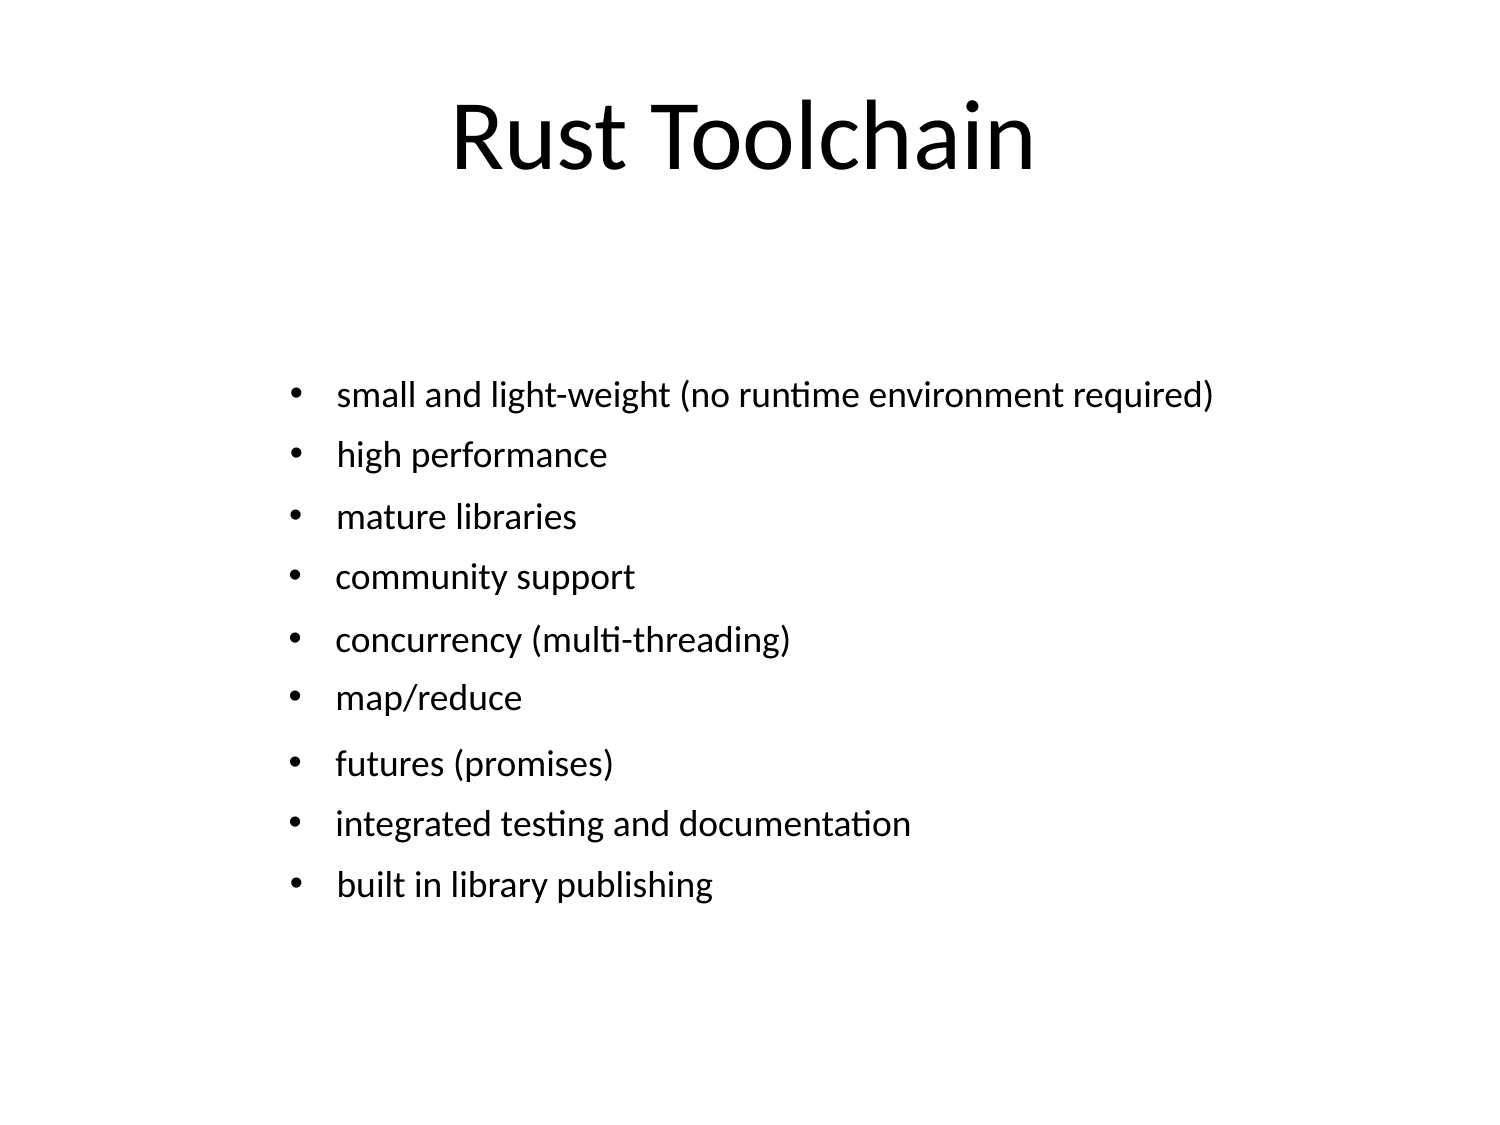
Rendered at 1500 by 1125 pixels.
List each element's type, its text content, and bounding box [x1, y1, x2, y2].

text_box integrated testing and documentation [273, 791, 1199, 852]
text_box futures (promises) [273, 731, 1199, 791]
text_box community support [273, 544, 1199, 605]
text_box built in library publishing [275, 852, 1200, 913]
text_box concurrency (multi-threading) [273, 607, 1199, 665]
text_box map/reduce [273, 665, 1199, 726]
text_box small and light-weight (no runtime environment required) [274, 362, 1250, 423]
text_box mature libraries [274, 484, 1200, 545]
text_box Rust Toolchain [74, 62, 1413, 198]
text_box high performance [275, 423, 1200, 483]
